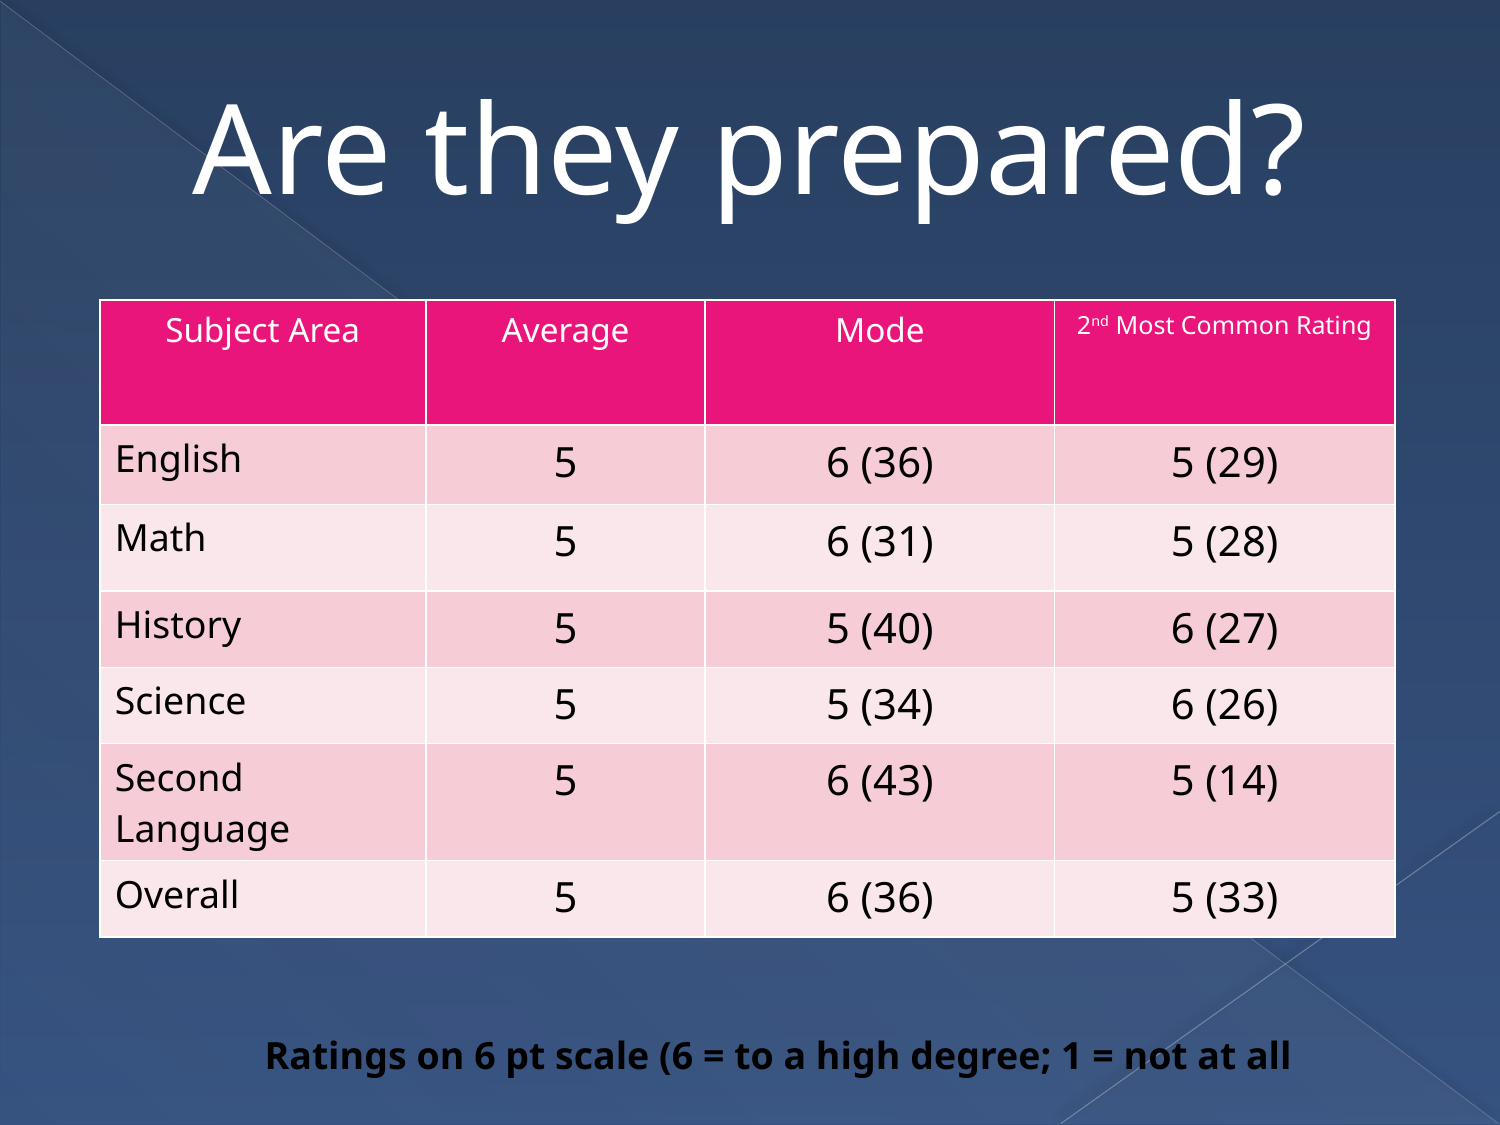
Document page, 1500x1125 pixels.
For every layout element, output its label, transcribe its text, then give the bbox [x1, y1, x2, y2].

table_cell Overall [101, 861, 425, 936]
table_cell 5 (40) [706, 592, 1054, 667]
table_cell 6 (36) [706, 861, 1054, 936]
table_cell 5 (34) [706, 668, 1054, 743]
table_cell 6 (26) [1055, 668, 1394, 743]
table_cell History [101, 592, 425, 667]
text_box Ratings on 6 pt scale (6 = to a high degree; 1 = not at all [249, 1024, 1313, 1084]
table_cell Math [101, 505, 425, 590]
table_header Mode [706, 301, 1054, 424]
table_cell 6 (31) [706, 505, 1054, 590]
table_cell 5 [427, 505, 704, 590]
text_box Are they prepared? [74, 62, 1425, 263]
table_cell 6 (36) [706, 426, 1054, 504]
table_cell 5 [427, 668, 704, 743]
table_cell English [101, 426, 425, 504]
table_cell 6 (27) [1055, 592, 1394, 667]
table_cell 5 (28) [1055, 505, 1394, 590]
table_header Subject Area [101, 301, 425, 424]
table_cell Science [101, 668, 425, 743]
table_cell 5 (29) [1055, 426, 1394, 504]
table_cell 5 [427, 744, 704, 860]
table_cell 5 [427, 592, 704, 667]
table_cell 5 (14) [1055, 744, 1394, 860]
table_cell Second Language [101, 744, 425, 860]
table_cell 5 [427, 861, 704, 936]
table_cell 6 (43) [706, 744, 1054, 860]
table_cell 5 [427, 426, 704, 504]
table_header Average [427, 301, 704, 424]
table_header 2nd Most Common Rating [1055, 301, 1394, 424]
table_cell 5 (33) [1055, 861, 1394, 936]
